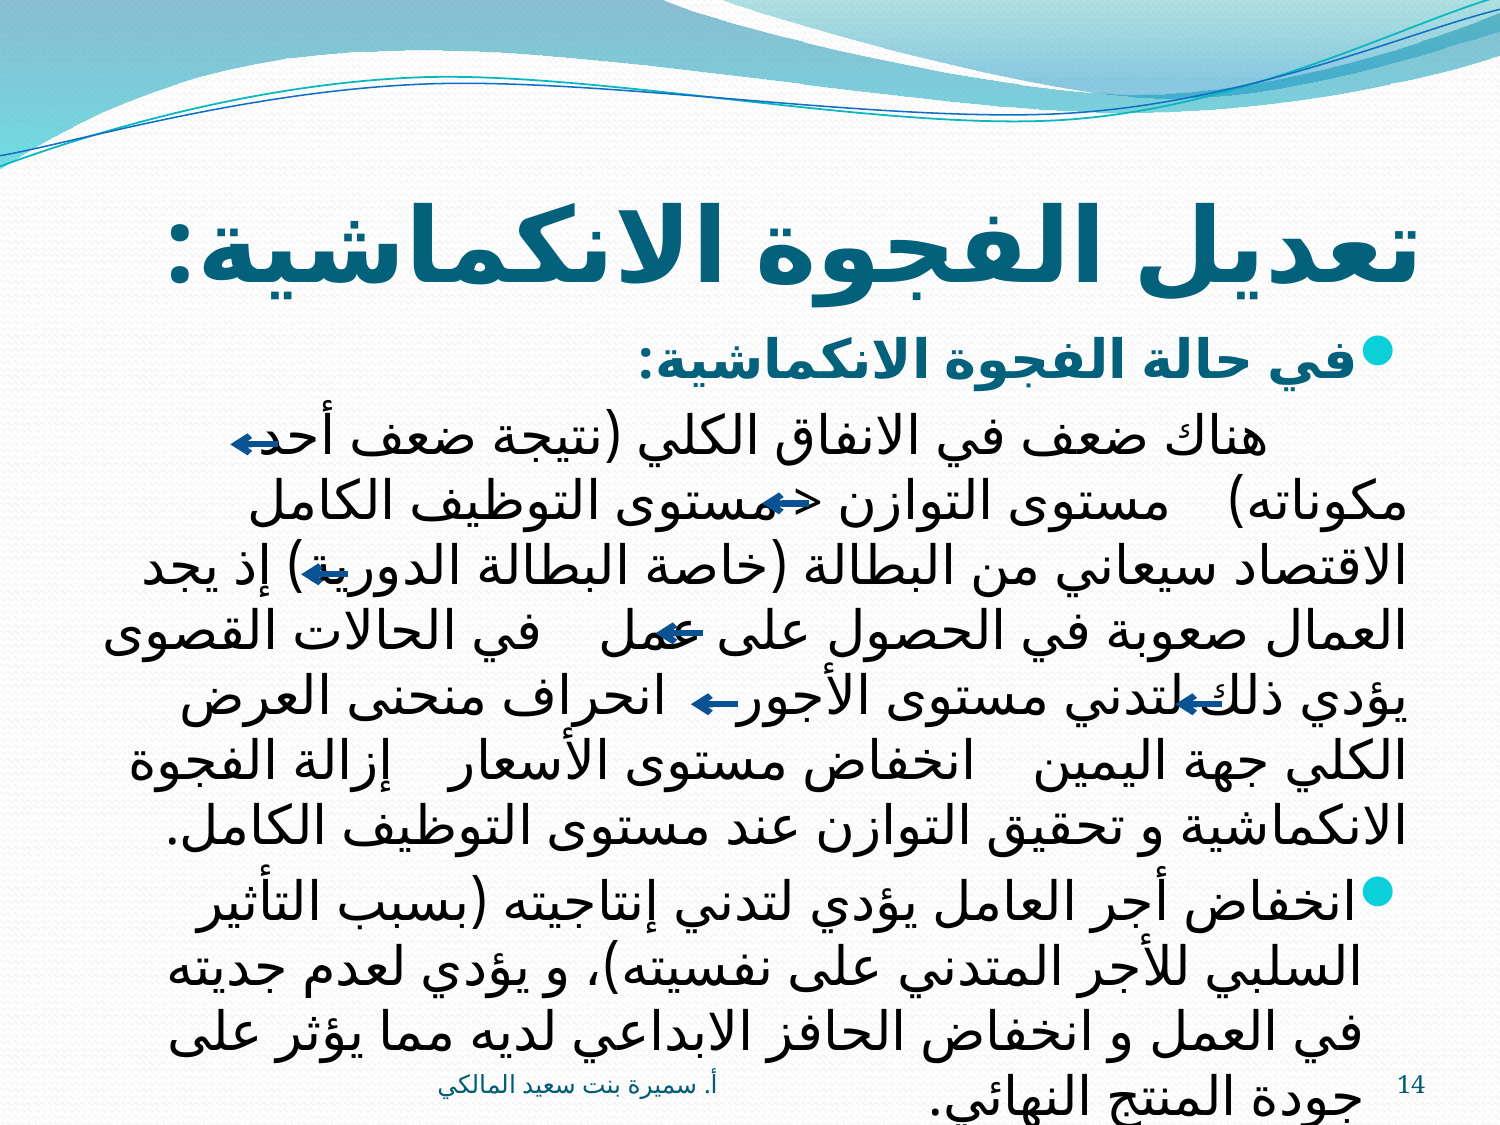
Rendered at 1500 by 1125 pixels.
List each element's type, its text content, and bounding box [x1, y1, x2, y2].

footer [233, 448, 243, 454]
slide_number 14 [1299, 1042, 1425, 1103]
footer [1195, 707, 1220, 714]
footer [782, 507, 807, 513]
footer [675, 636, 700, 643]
title تعديل الفجوة الانكماشية: [75, 115, 1425, 303]
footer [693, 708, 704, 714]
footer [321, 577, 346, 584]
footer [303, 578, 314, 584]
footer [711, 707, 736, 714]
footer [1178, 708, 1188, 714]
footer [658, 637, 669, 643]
footer أ. سميرة بنت سعيد المالكي [437, 1042, 988, 1103]
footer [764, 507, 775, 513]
list في حالة الفجوة الانكماشية: هناك ضعف في الانفاق الكلي (نتيجة ضعف أحد مكوناته) مستوى التوازن < مستوى التوظيف الكامل الاقتصاد سيعاني من البطالة (خاصة البطالة الدورية) إذ يجد العمال صعوبة في الحصول على عمل في الحالات القصوى يؤدي ذلك لتدني مستوى الأجور انحراف منحنى العرض الكلي جهة اليمين انخفاض مستوى الأسعار إزالة الفجوة الانكماشية و تحقيق التوازن عند مستوى التوظيف الكامل. انخفاض أجر العامل يؤدي لتدني إنتاجيته (بسبب التأثير السلبي للأجر المتدني على نفسيته)، و يؤدي لعدم جديته في العمل و انخفاض الحافز الابداعي لديه مما يؤثر على جودة المنتج النهائي. [75, 317, 1425, 1038]
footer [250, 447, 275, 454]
